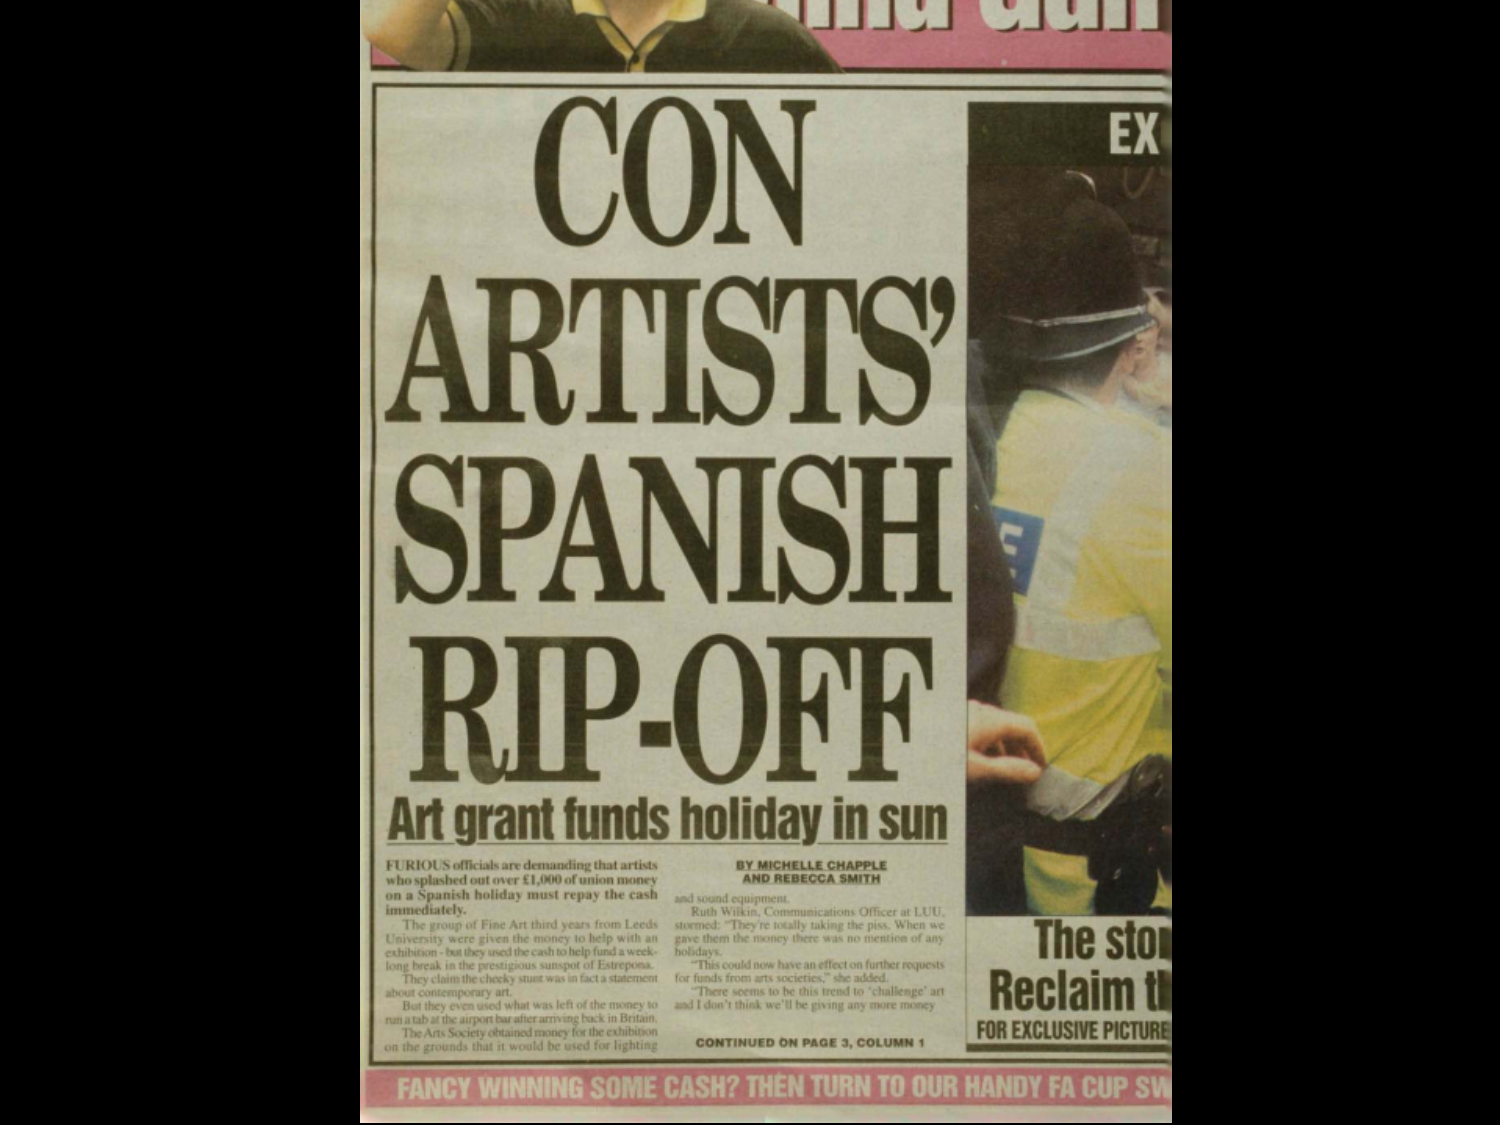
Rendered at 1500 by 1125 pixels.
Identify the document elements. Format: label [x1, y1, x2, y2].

picture [359, 0, 1172, 1123]
